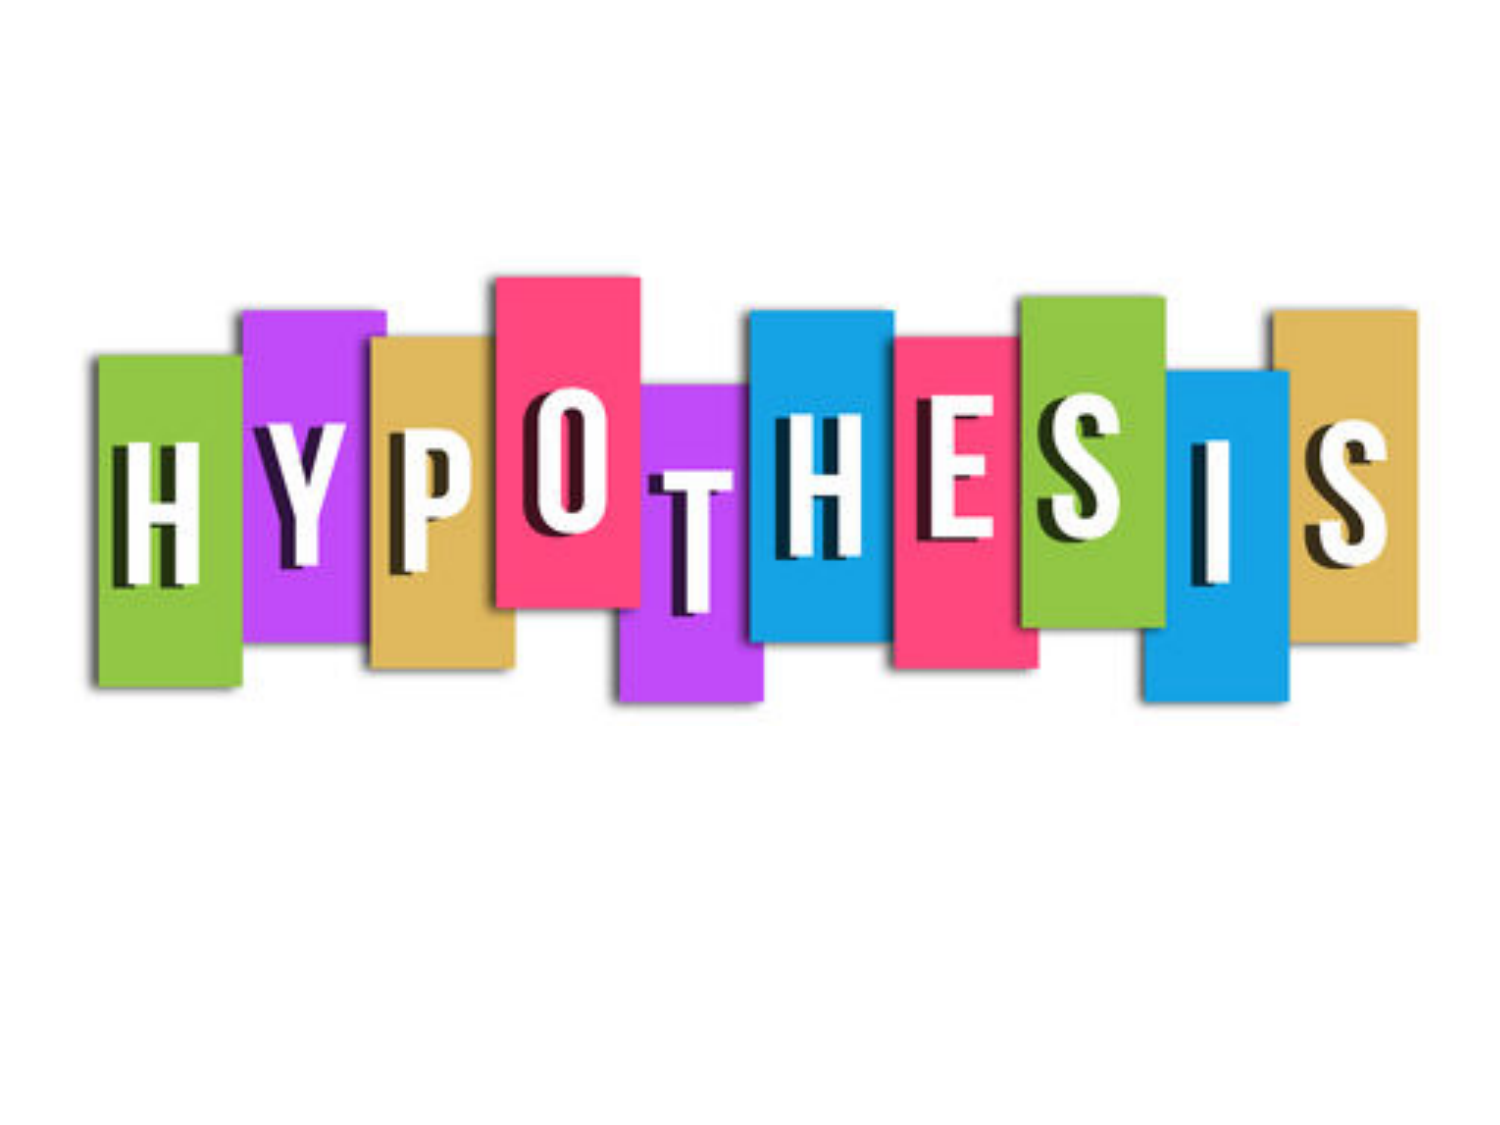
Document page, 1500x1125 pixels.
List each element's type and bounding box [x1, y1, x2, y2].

picture [52, 255, 1465, 727]
